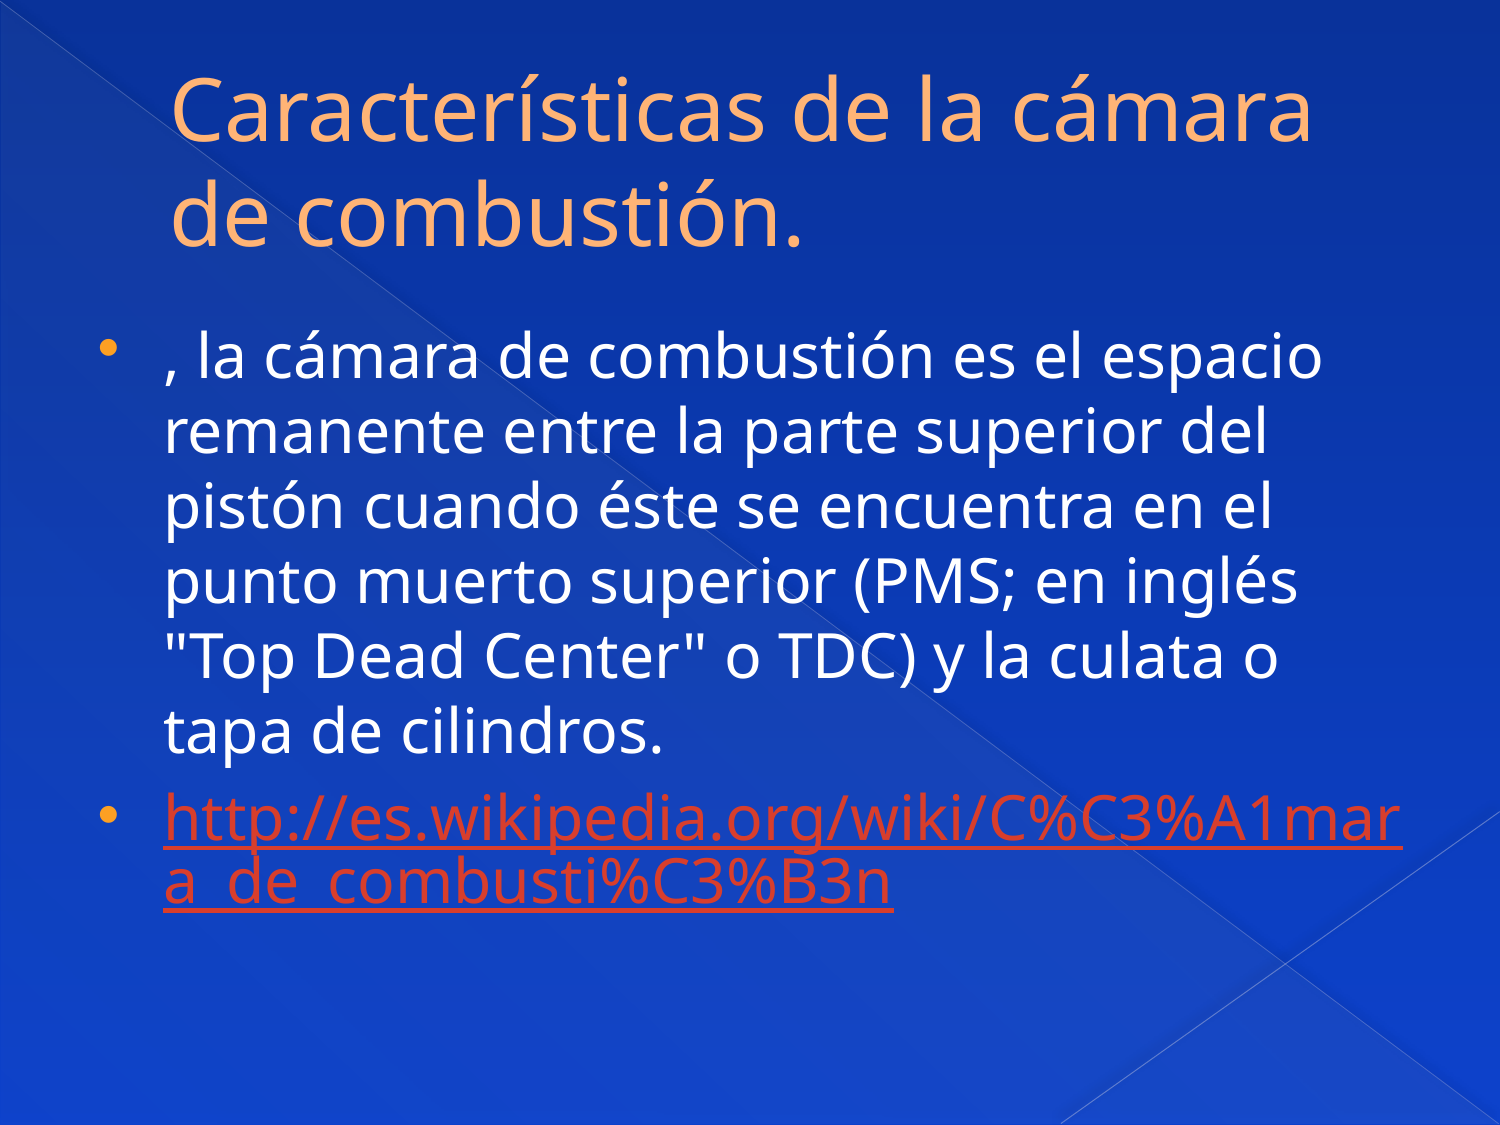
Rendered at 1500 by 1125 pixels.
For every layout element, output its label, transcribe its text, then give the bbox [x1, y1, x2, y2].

title Características de la cámara de combustión. [75, 43, 1425, 274]
list , la cámara de combustión es el espacio remanente entre la parte superior del pistón cuando éste se encuentra en el punto muerto superior (PMS; en inglés "Top Dead Center" o TDC) y la culata o tapa de cilindros. http://es.wikipedia.org/wiki/C%C3%A1mara_de_combusti%C3%B3n [75, 308, 1425, 1059]
